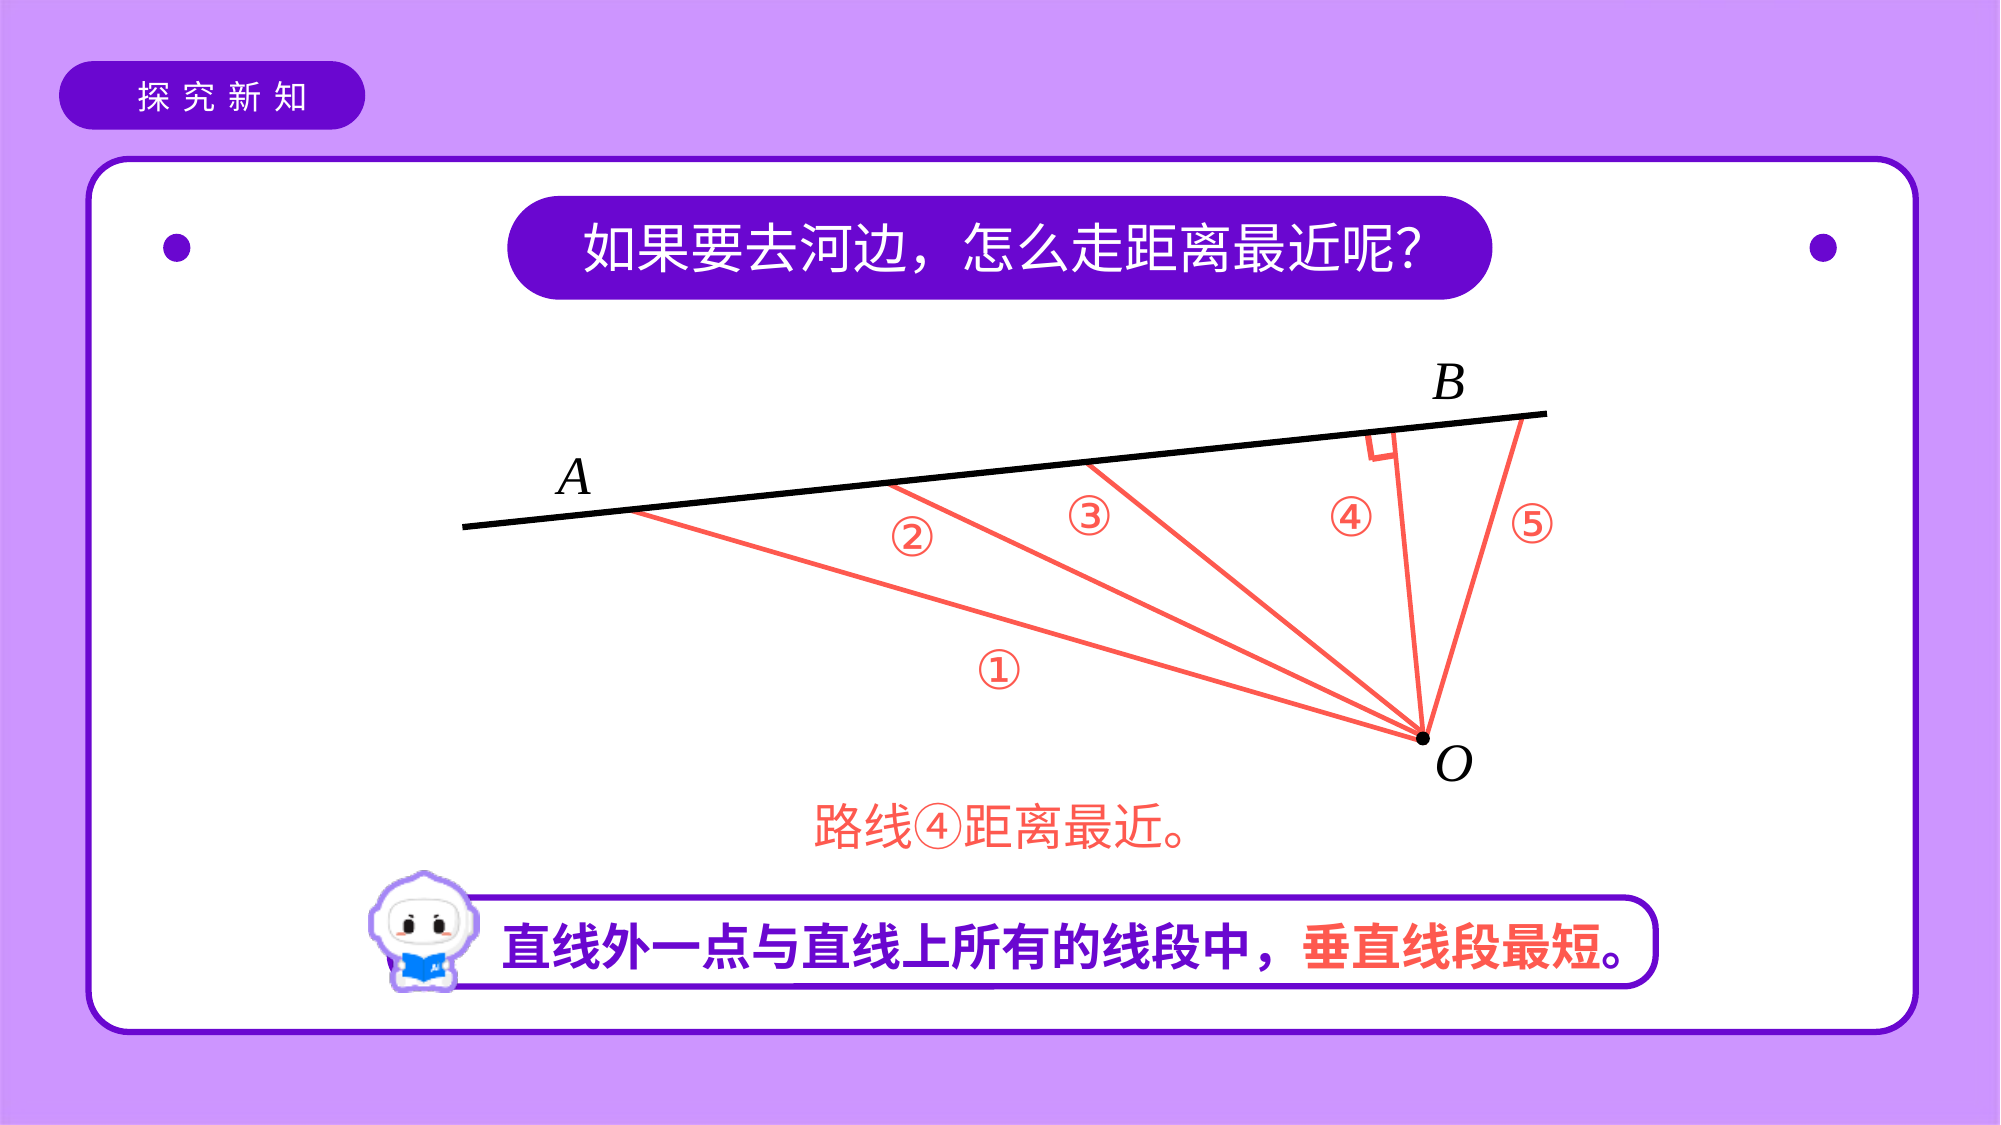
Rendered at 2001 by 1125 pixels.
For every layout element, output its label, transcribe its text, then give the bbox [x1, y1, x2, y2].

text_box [462, 413, 1547, 528]
text_box B [1417, 337, 1488, 413]
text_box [507, 195, 1493, 300]
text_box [625, 528, 1428, 743]
picture [0, 0, 2000, 1125]
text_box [1087, 528, 1393, 733]
text_box O [1419, 735, 1491, 801]
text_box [885, 528, 1419, 735]
text_box 路线④距离最近。 [799, 788, 1206, 863]
text_box ⑤ [1524, 482, 1577, 563]
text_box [368, 869, 1656, 993]
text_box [1427, 528, 1524, 735]
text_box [1393, 528, 1423, 733]
